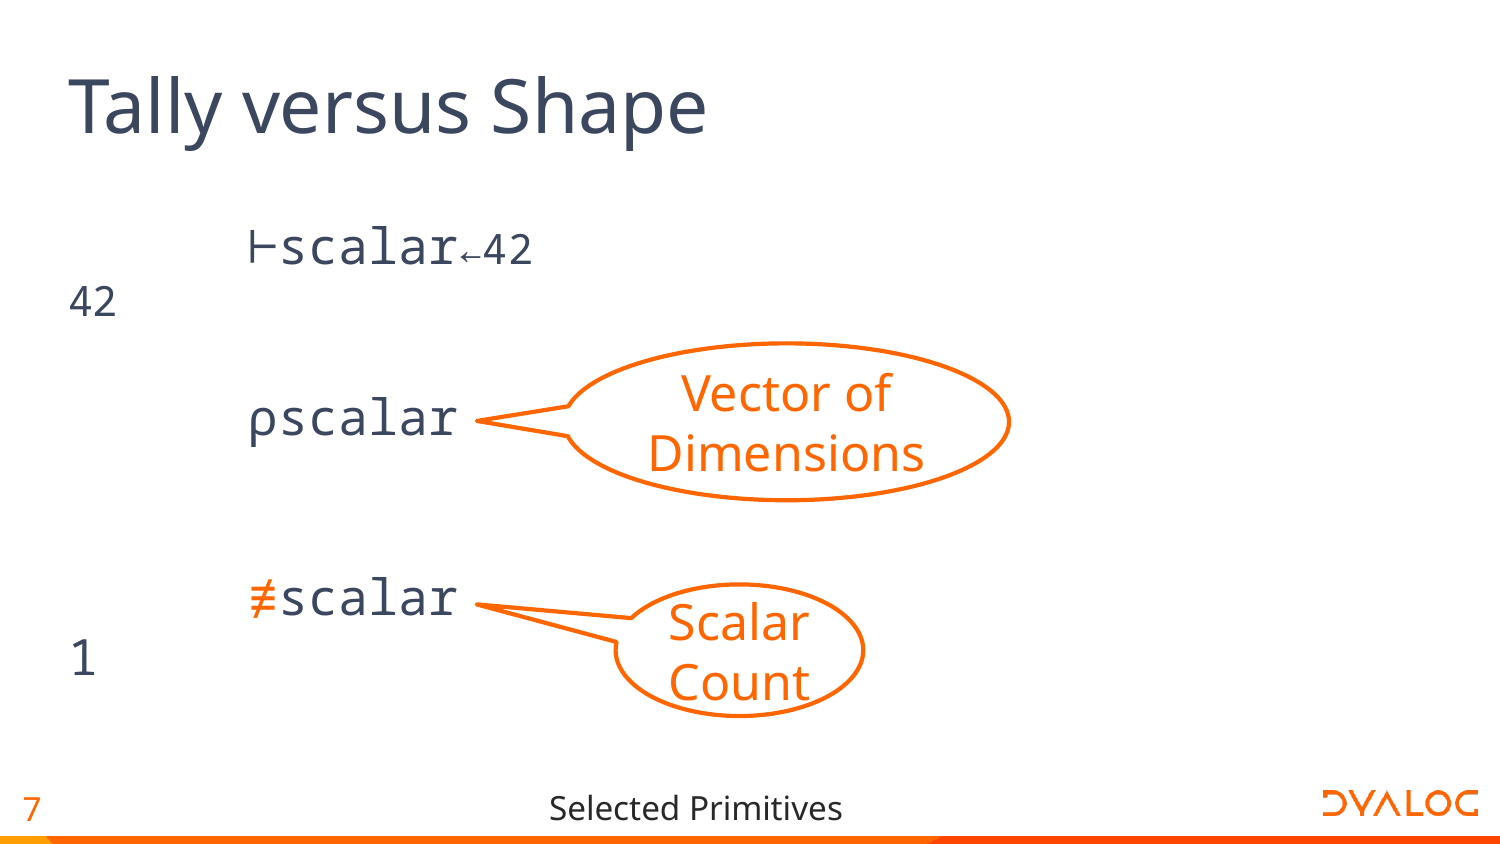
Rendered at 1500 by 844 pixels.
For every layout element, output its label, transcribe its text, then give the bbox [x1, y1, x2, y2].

list ⊢scalar←42 42 ⍴scalar ≢scalar 1 [53, 207, 1453, 740]
picture [1323, 790, 1478, 816]
text_box Scalar Count [474, 582, 866, 719]
picture [0, 836, 1500, 844]
text_box Vector of Dimensions [474, 341, 1012, 503]
title Tally versus Shape [53, 43, 1453, 157]
